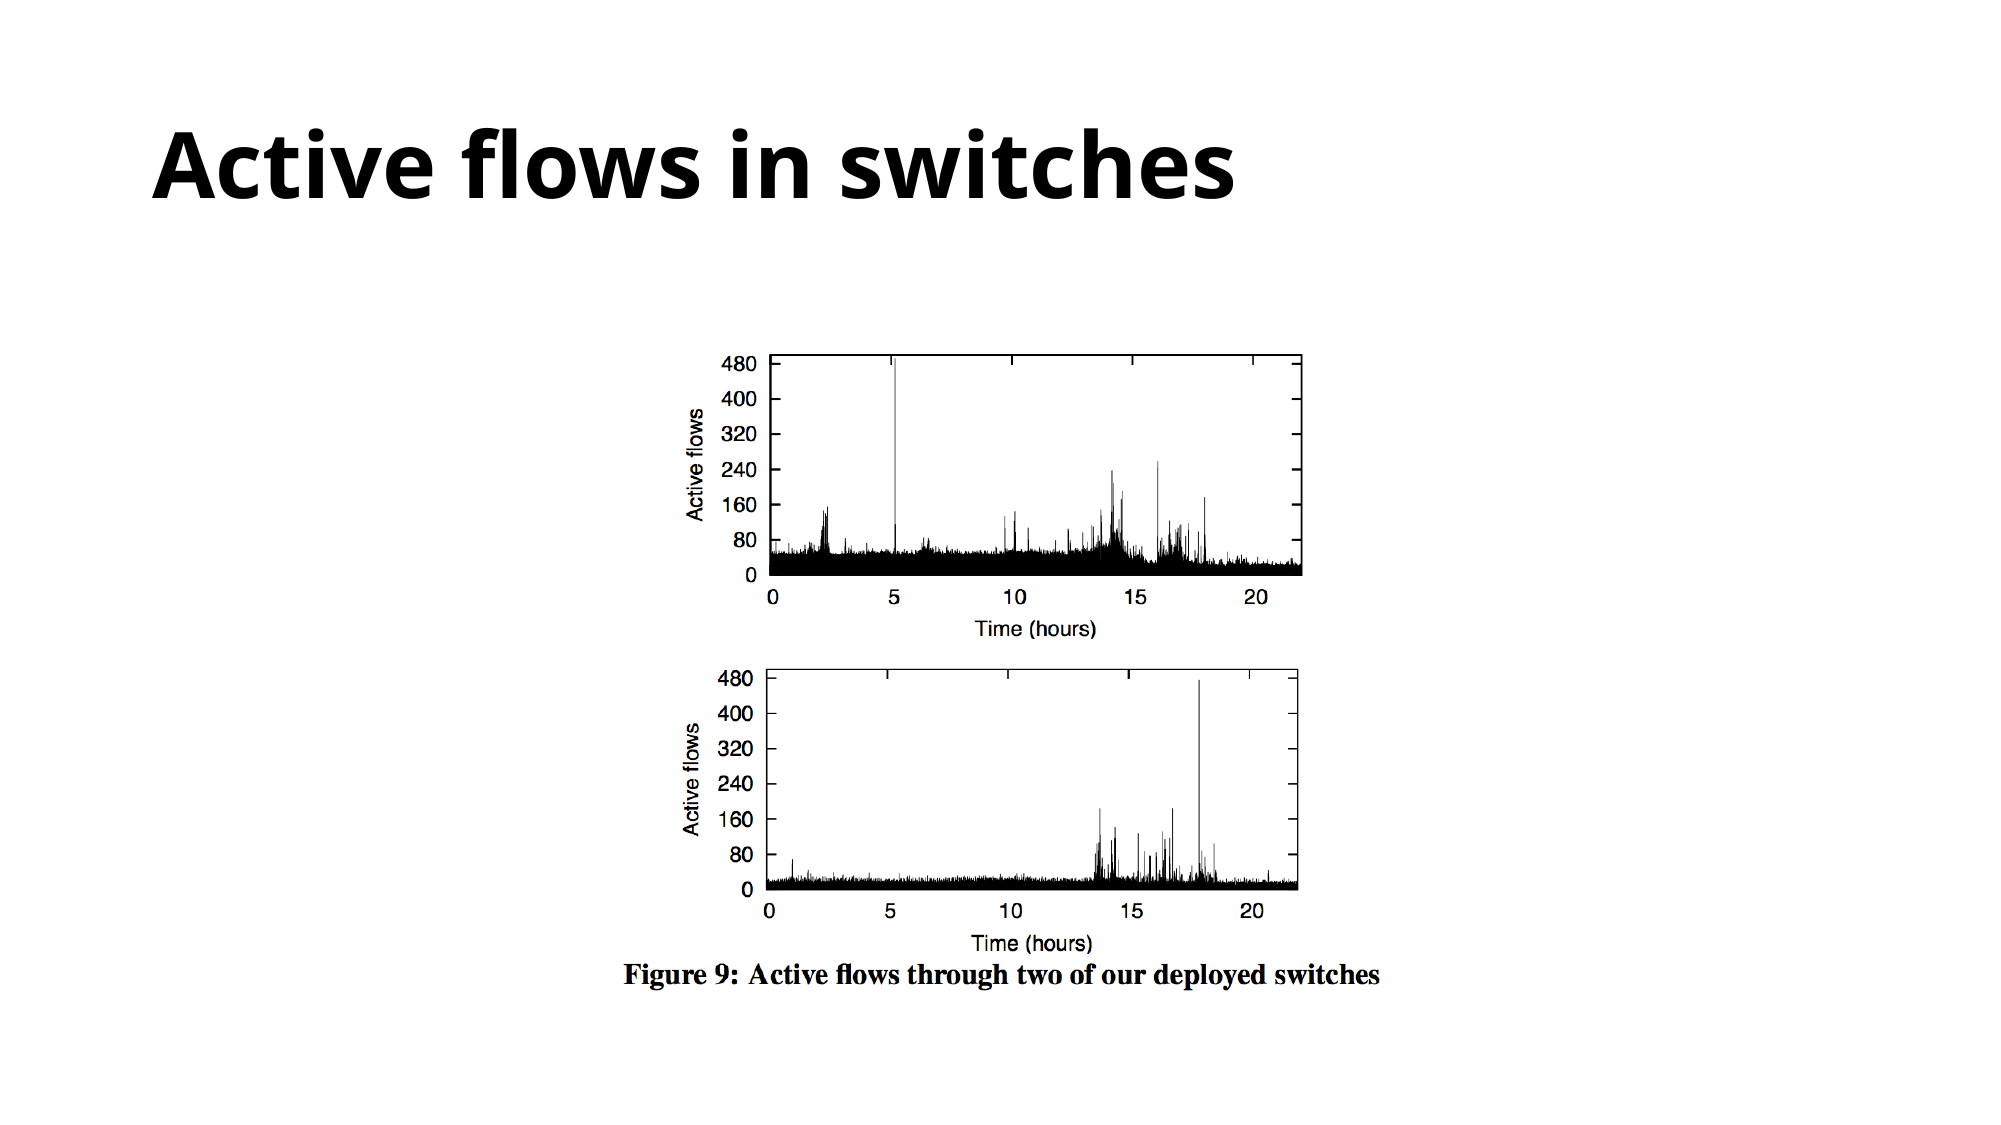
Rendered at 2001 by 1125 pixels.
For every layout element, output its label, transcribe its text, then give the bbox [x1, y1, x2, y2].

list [549, 299, 1451, 1014]
title Active flows in switches [137, 59, 1863, 278]
